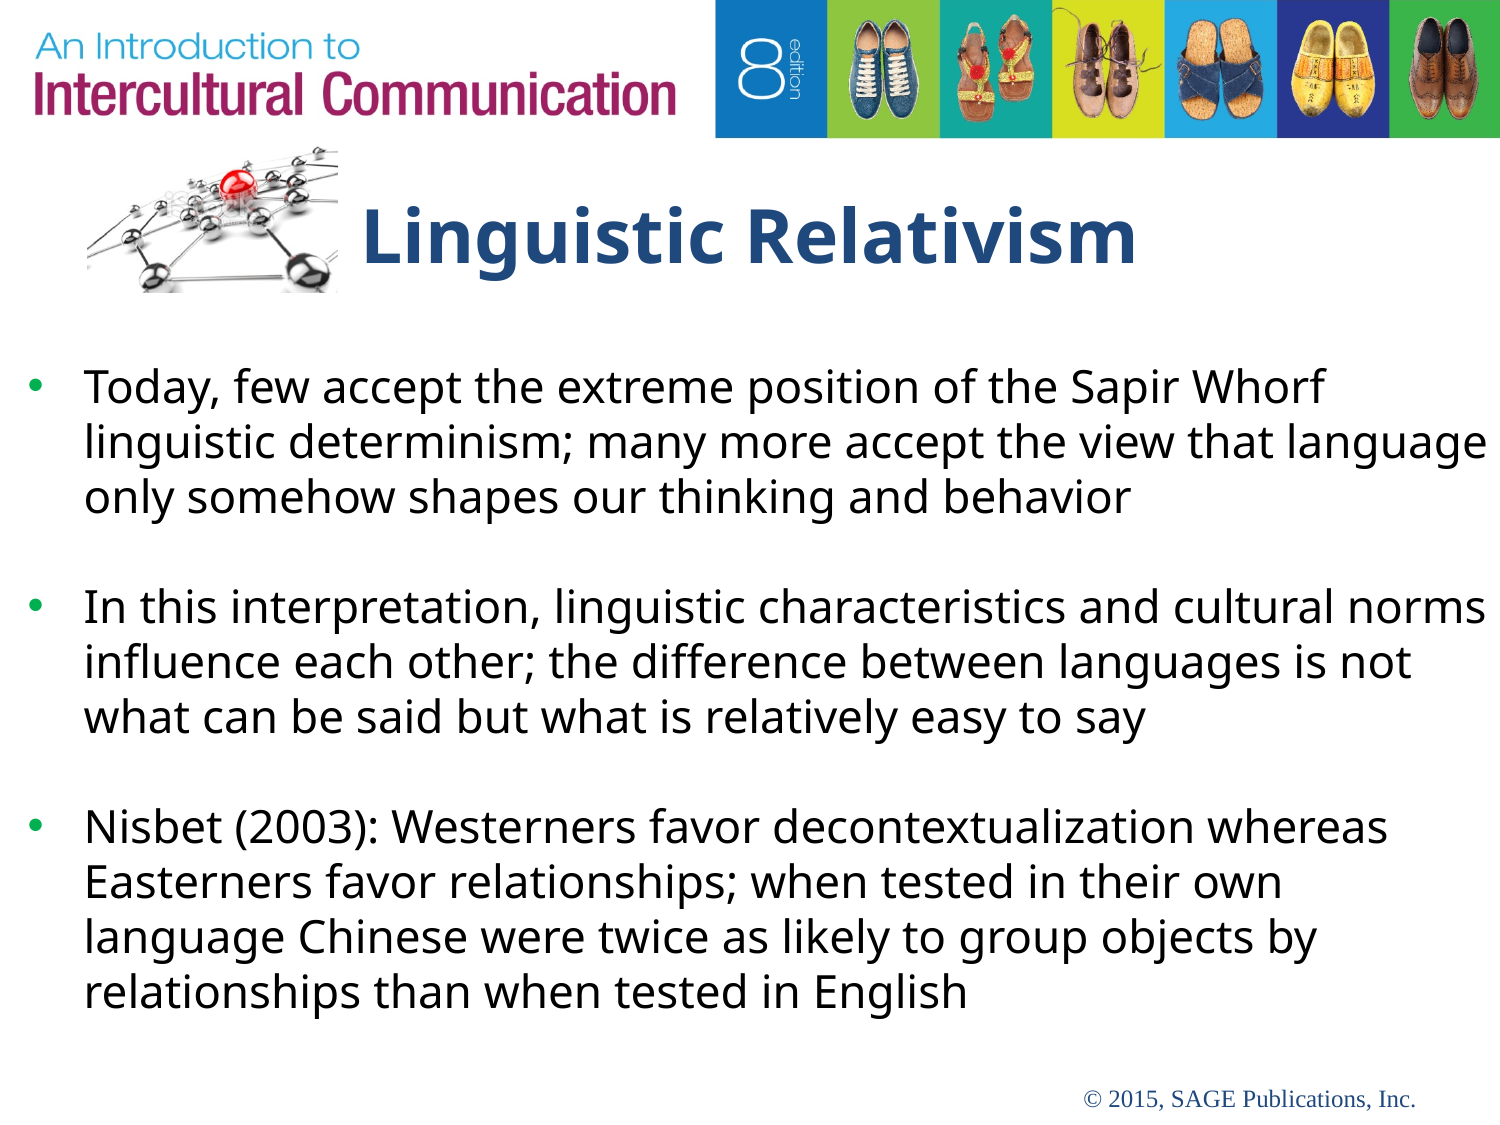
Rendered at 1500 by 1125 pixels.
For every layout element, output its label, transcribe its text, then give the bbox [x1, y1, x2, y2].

picture [0, 313, 1500, 1125]
title Linguistic Relativism [0, 154, 1500, 313]
picture [0, 0, 1500, 293]
list Today, few accept the extreme position of the Sapir Whorf linguistic determinism; many more accept the view that language only somehow shapes our thinking and behavior In this interpretation, linguistic characteristics and cultural norms influence each other; the difference between languages is not what can be said but what is relatively easy to say Nisbet (2003): Westerners favor decontextualization whereas Easterners favor relationships; when tested in their own language Chinese were twice as likely to group objects by relationships than when tested in English [12, 350, 1500, 1125]
text_box © 2015, SAGE Publications, Inc. [1012, 1067, 1488, 1125]
